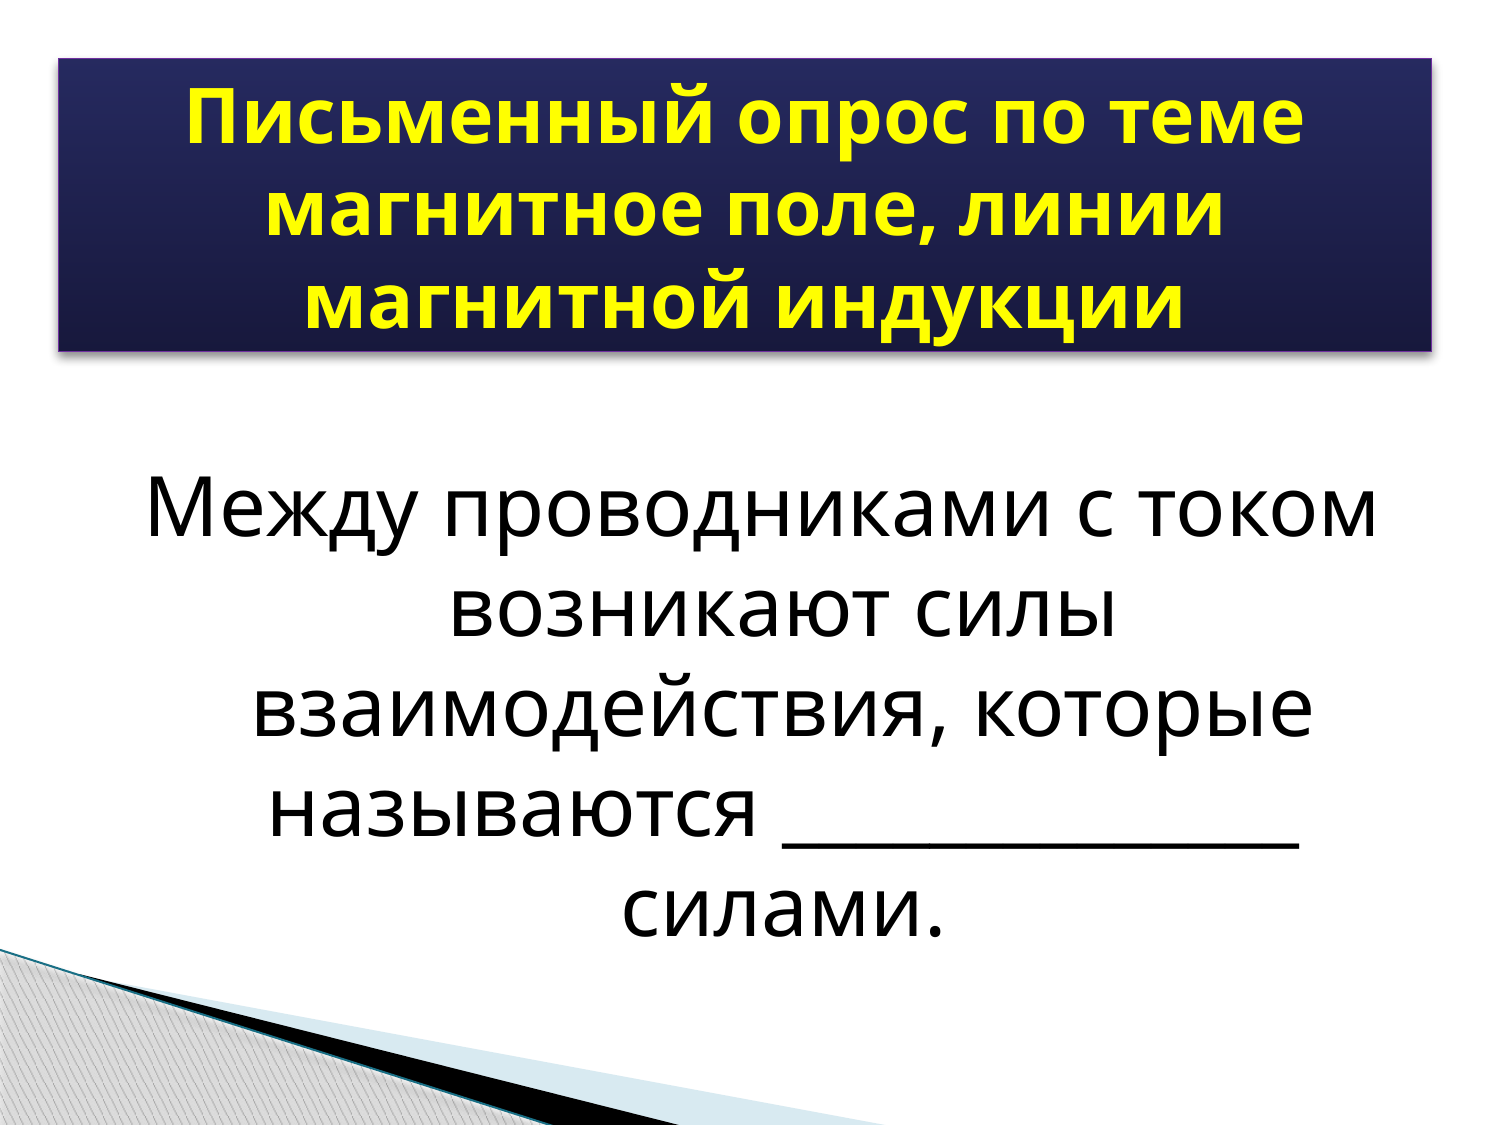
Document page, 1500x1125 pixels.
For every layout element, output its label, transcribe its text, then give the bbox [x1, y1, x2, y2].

list Между проводниками с током возникают силы взаимодействия, которые называются ______________ силами. [82, 445, 1425, 1005]
title Письменный опрос по теме магнитное поле, линии магнитной индукции [58, 58, 1432, 352]
